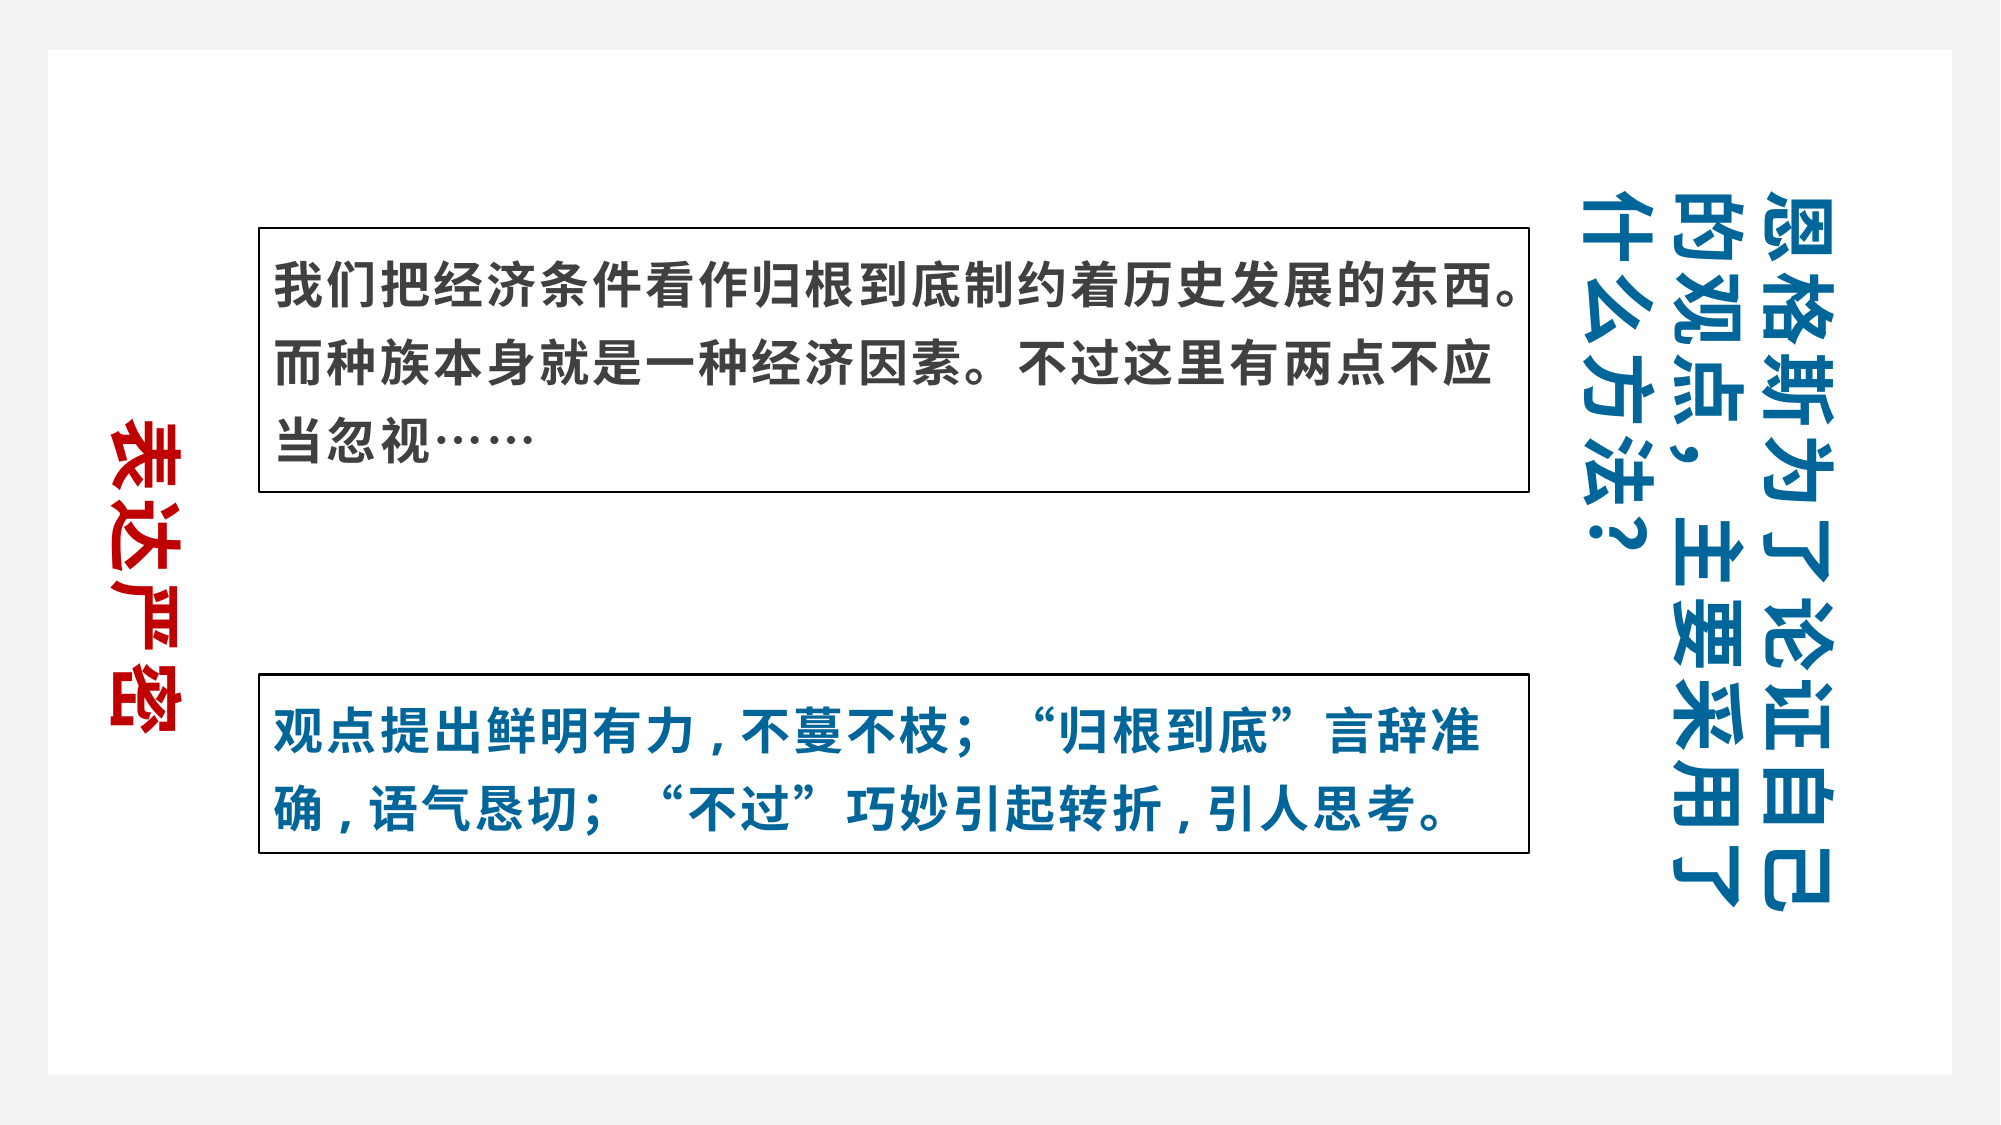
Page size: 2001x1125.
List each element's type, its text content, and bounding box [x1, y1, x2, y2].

text_box 观点提出鲜明有力,不蔓不枝；“归根到底”言辞准确,语气恳切；“不过”巧妙引起转折,引人思考。 [259, 674, 1529, 854]
text_box [0, 0, 2000, 1125]
text_box 我们把经济条件看作归根到底制约着历史发展的东西。而种族本身就是一种经济因素。不过这里有两点不应当忽视…… [259, 227, 1529, 492]
text_box 表达严密 [95, 402, 280, 769]
text_box 恩格斯为了论证自己的观点，主要采用了什么方法？ [1568, 174, 1920, 950]
text_box [47, 49, 1953, 1076]
